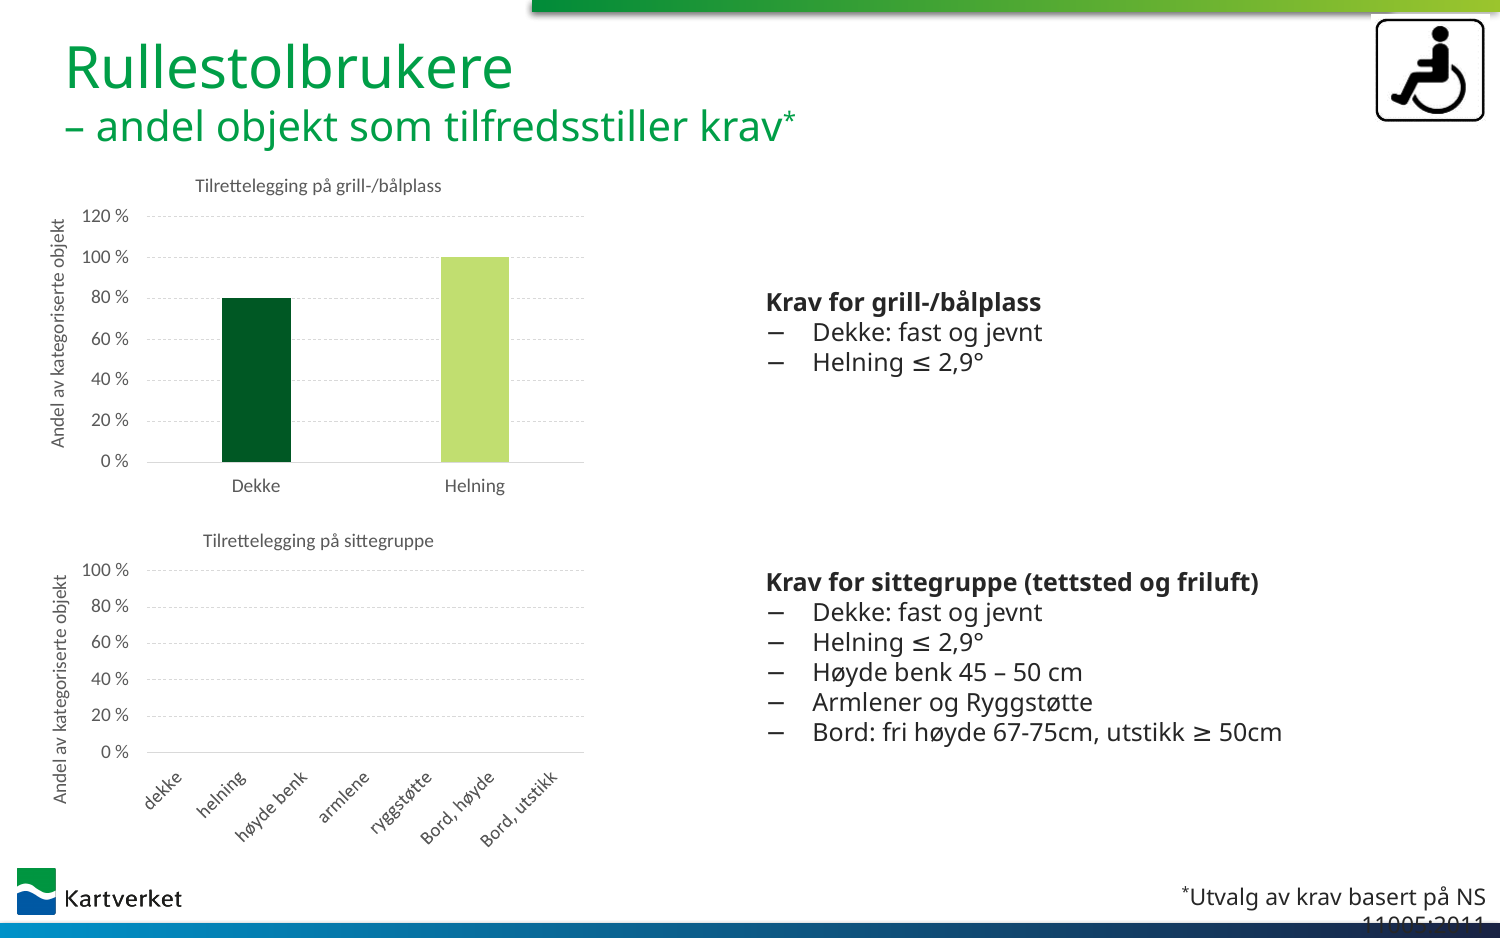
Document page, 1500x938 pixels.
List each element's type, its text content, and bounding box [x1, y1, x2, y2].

picture [41, 166, 596, 505]
text_box Krav for sittegruppe (tettsted og friluft) Dekke: fast og jevnt Helning ≤ 2,9° Høyde benk 45 – 50 cm Armlener og Ryggstøtte Bord: fri høyde 67-75cm, utstikk ≥ 50cm [750, 559, 1500, 754]
text_box *Utvalg av krav basert på NS 11005:2011 [1068, 873, 1500, 938]
text_box Rullestolbrukere – andel objekt som tilfredsstiller krav* [49, 14, 1431, 158]
picture [1371, 13, 1491, 127]
text_box Krav for grill-/bålplass Dekke: fast og jevnt Helning ≤ 2,9° [750, 279, 1452, 384]
picture [41, 520, 596, 859]
